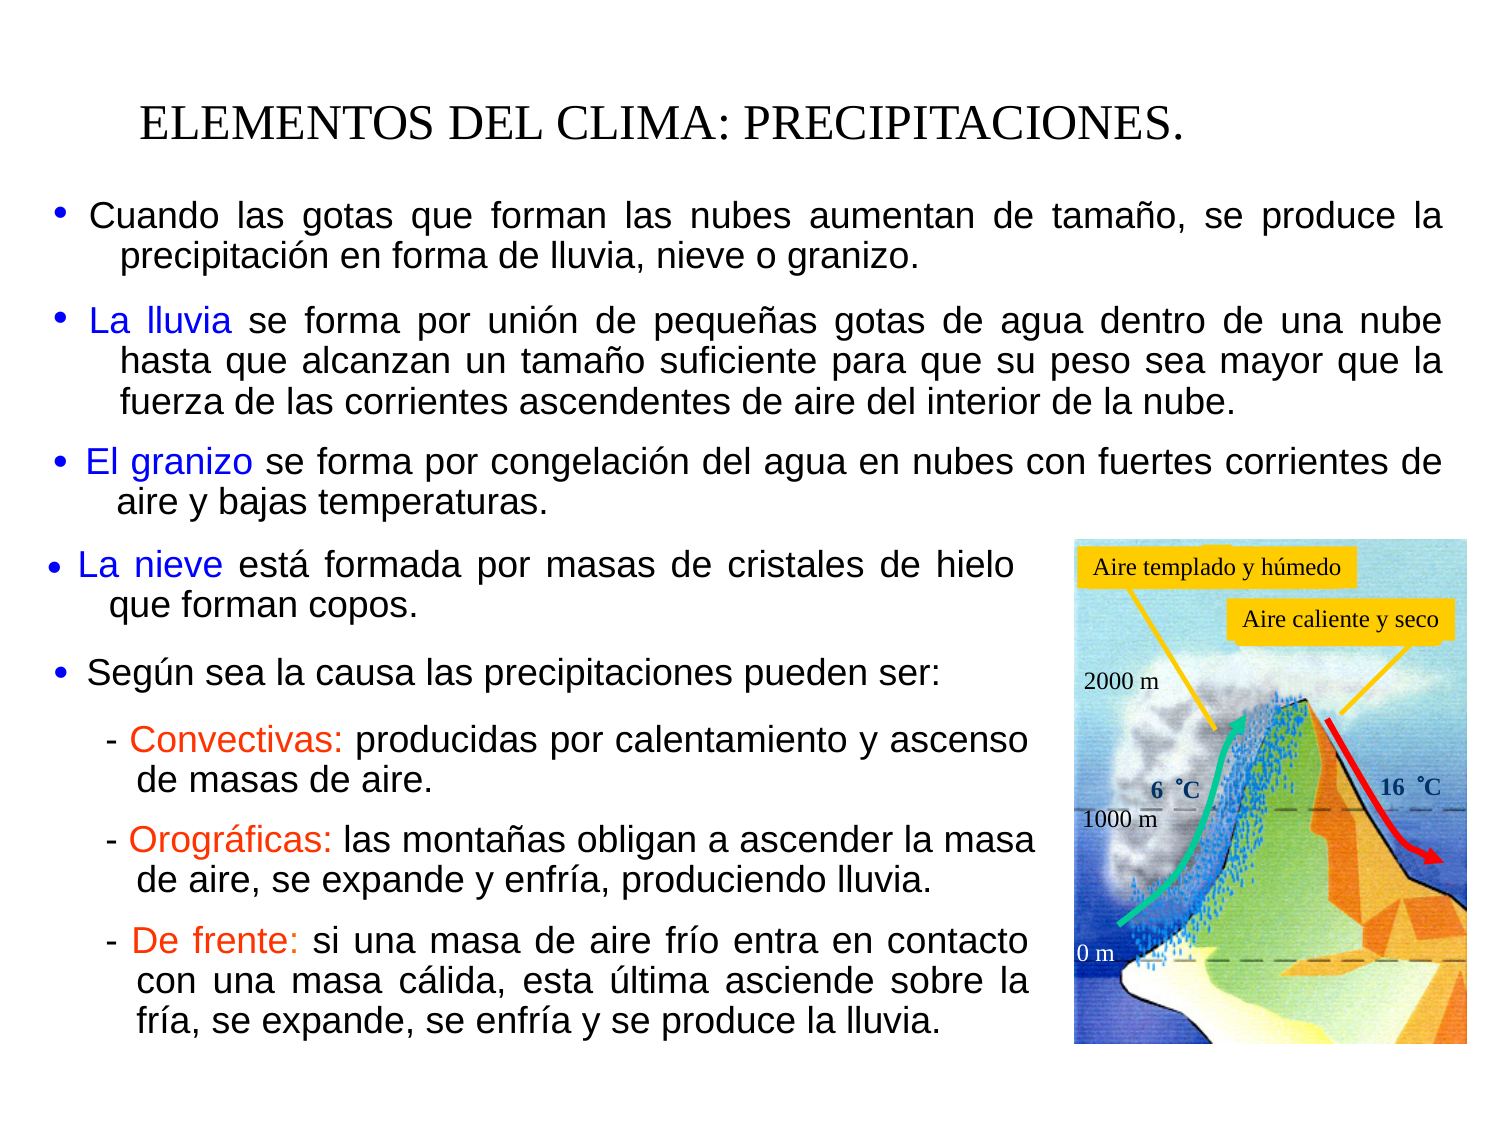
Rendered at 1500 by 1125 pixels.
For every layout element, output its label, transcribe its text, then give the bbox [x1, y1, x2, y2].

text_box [1077, 544, 1357, 730]
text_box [1179, 766, 1465, 821]
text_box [39, 644, 1004, 708]
text_box - Orográficas: las montañas obligan a ascender la masa de aire, se expande y enfría, produciendo lluvia. [90, 812, 1050, 909]
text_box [39, 434, 1458, 537]
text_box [39, 292, 1458, 433]
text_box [33, 537, 1030, 641]
text_box ELEMENTOS DEL CLIMA: PRECIPITACIONES. [125, 81, 1481, 158]
text_box - Convectivas: producidas por calentamiento y ascenso de masas de aire. [90, 712, 1044, 809]
text_box - De frente: si una masa de aire frío entra en contacto con una masa cálida, esta última asciende sobre la fría, se expande, se enfría y se produce la lluvia. [90, 912, 1044, 1050]
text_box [39, 188, 1458, 291]
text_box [1362, 598, 1455, 715]
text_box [1057, 659, 1175, 980]
picture [1074, 539, 1467, 1044]
